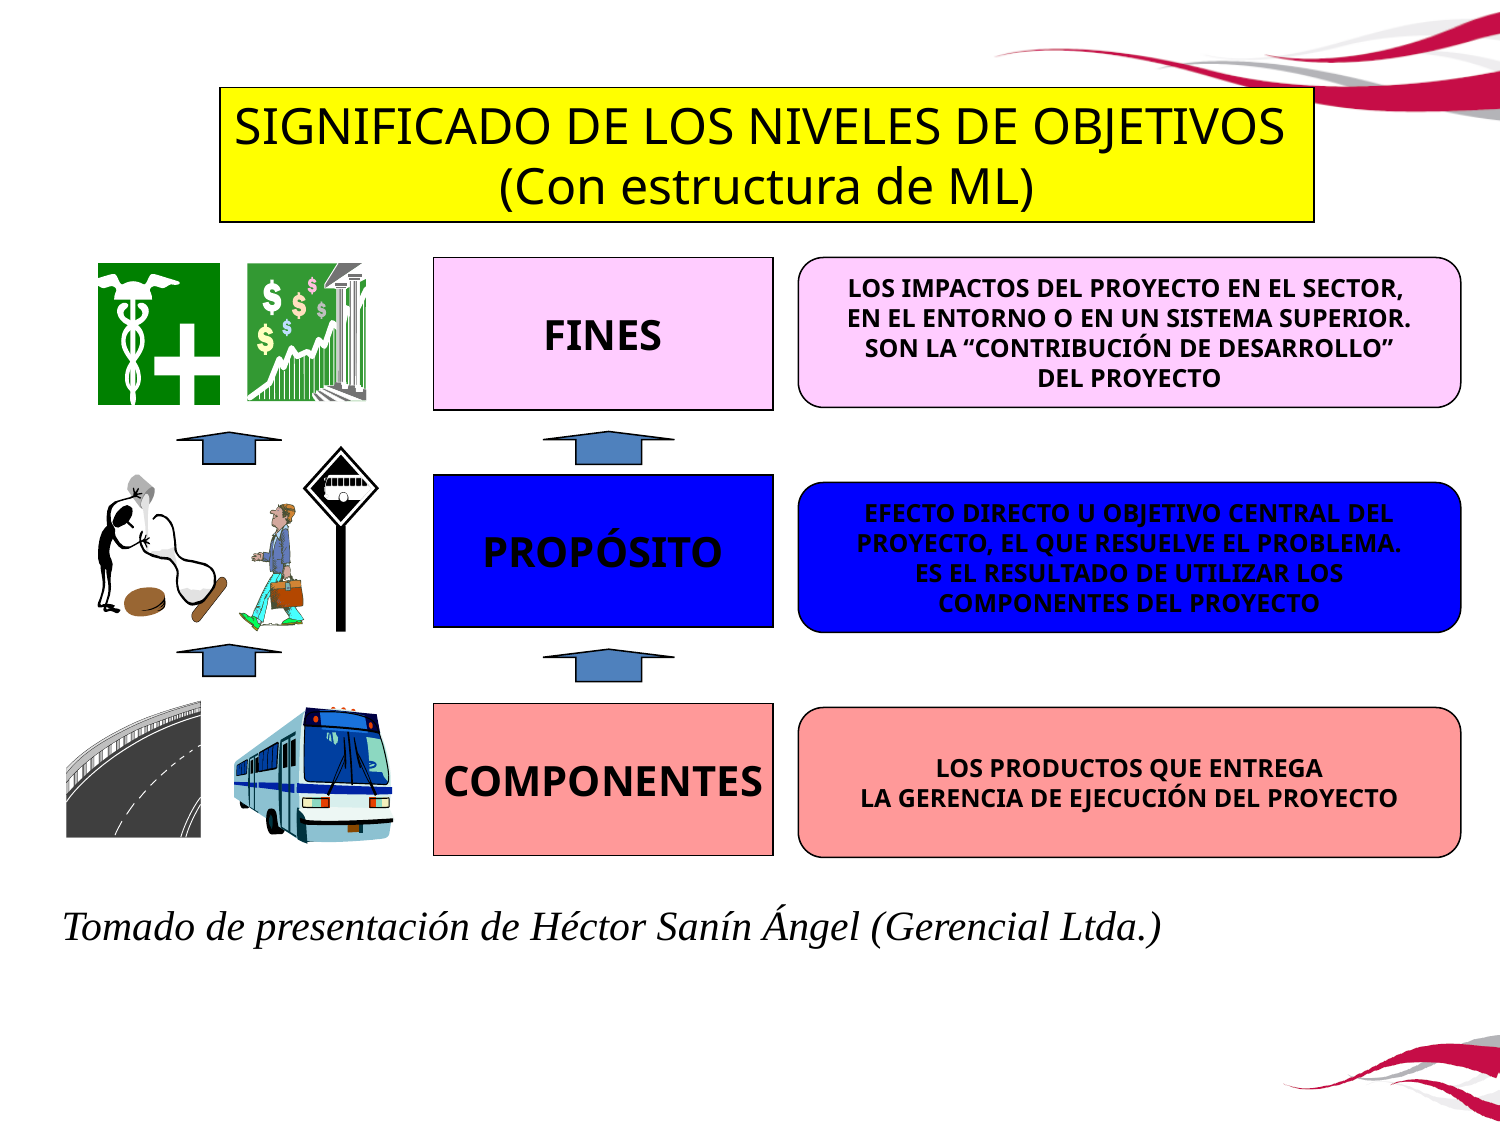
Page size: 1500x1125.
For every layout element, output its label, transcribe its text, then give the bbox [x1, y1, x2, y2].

picture [1254, 1022, 1500, 1125]
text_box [97, 473, 1462, 633]
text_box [62, 644, 1462, 858]
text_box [97, 257, 1462, 465]
text_box SIGNIFICADO DE LOS NIVELES DE OBJETIVOS (Con estructura de ML) [220, 87, 1314, 223]
text_box Tomado de presentación de Héctor Sanín Ángel (Gerencial Ltda.) [46, 878, 1423, 957]
picture [920, 0, 1500, 140]
